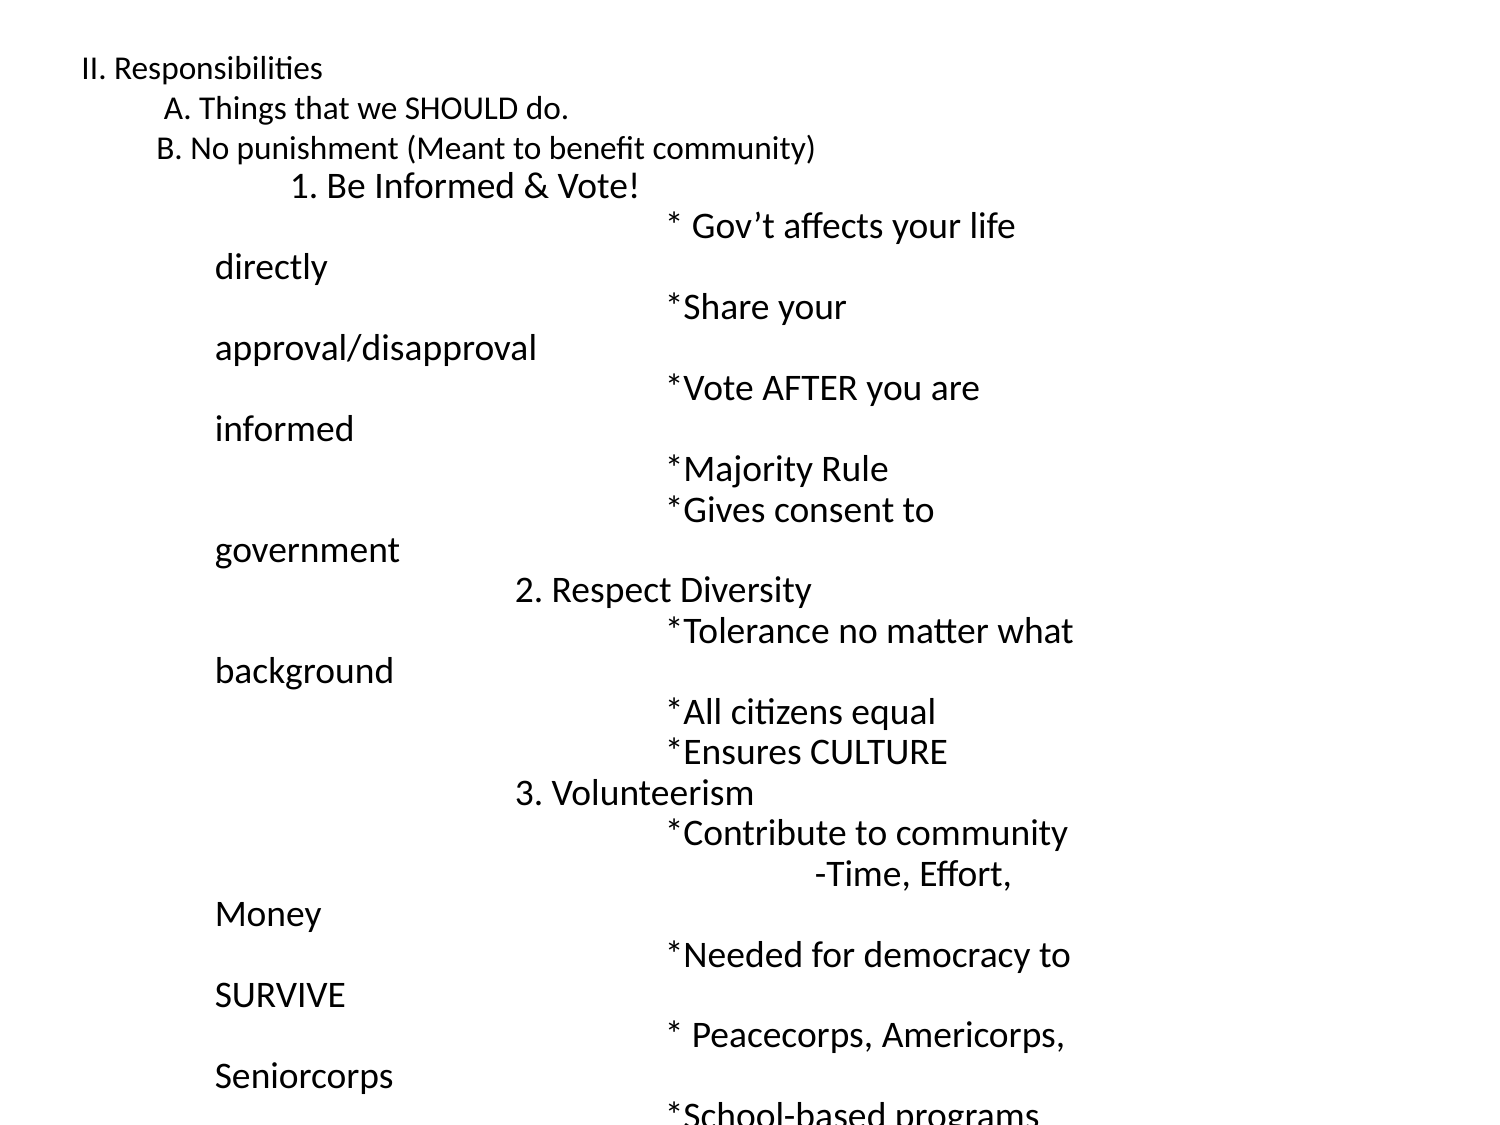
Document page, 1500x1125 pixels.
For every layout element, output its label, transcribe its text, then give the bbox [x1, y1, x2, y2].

text_box II. Responsibilities A. Things that we SHOULD do. B. No punishment (Meant to benefit community) 1. Be Informed & Vote! * Gov’t affects your life directly *Share your approval/disapproval *Vote AFTER you are informed *Majority Rule *Gives consent to government 2. Respect Diversity *Tolerance no matter what background *All citizens equal *Ensures CULTURE 3. Volunteerism *Contribute to community -Time, Effort, Money *Needed for democracy to SURVIVE * Peacecorps, Americorps, Seniorcorps *School-based programs 4. Shared Responsibility *Citizens & Gov’t work together *Gov’t cannot work quickly..Bureaucracy *Promote general welfare; Health, Happiness [66, 38, 1131, 1125]
